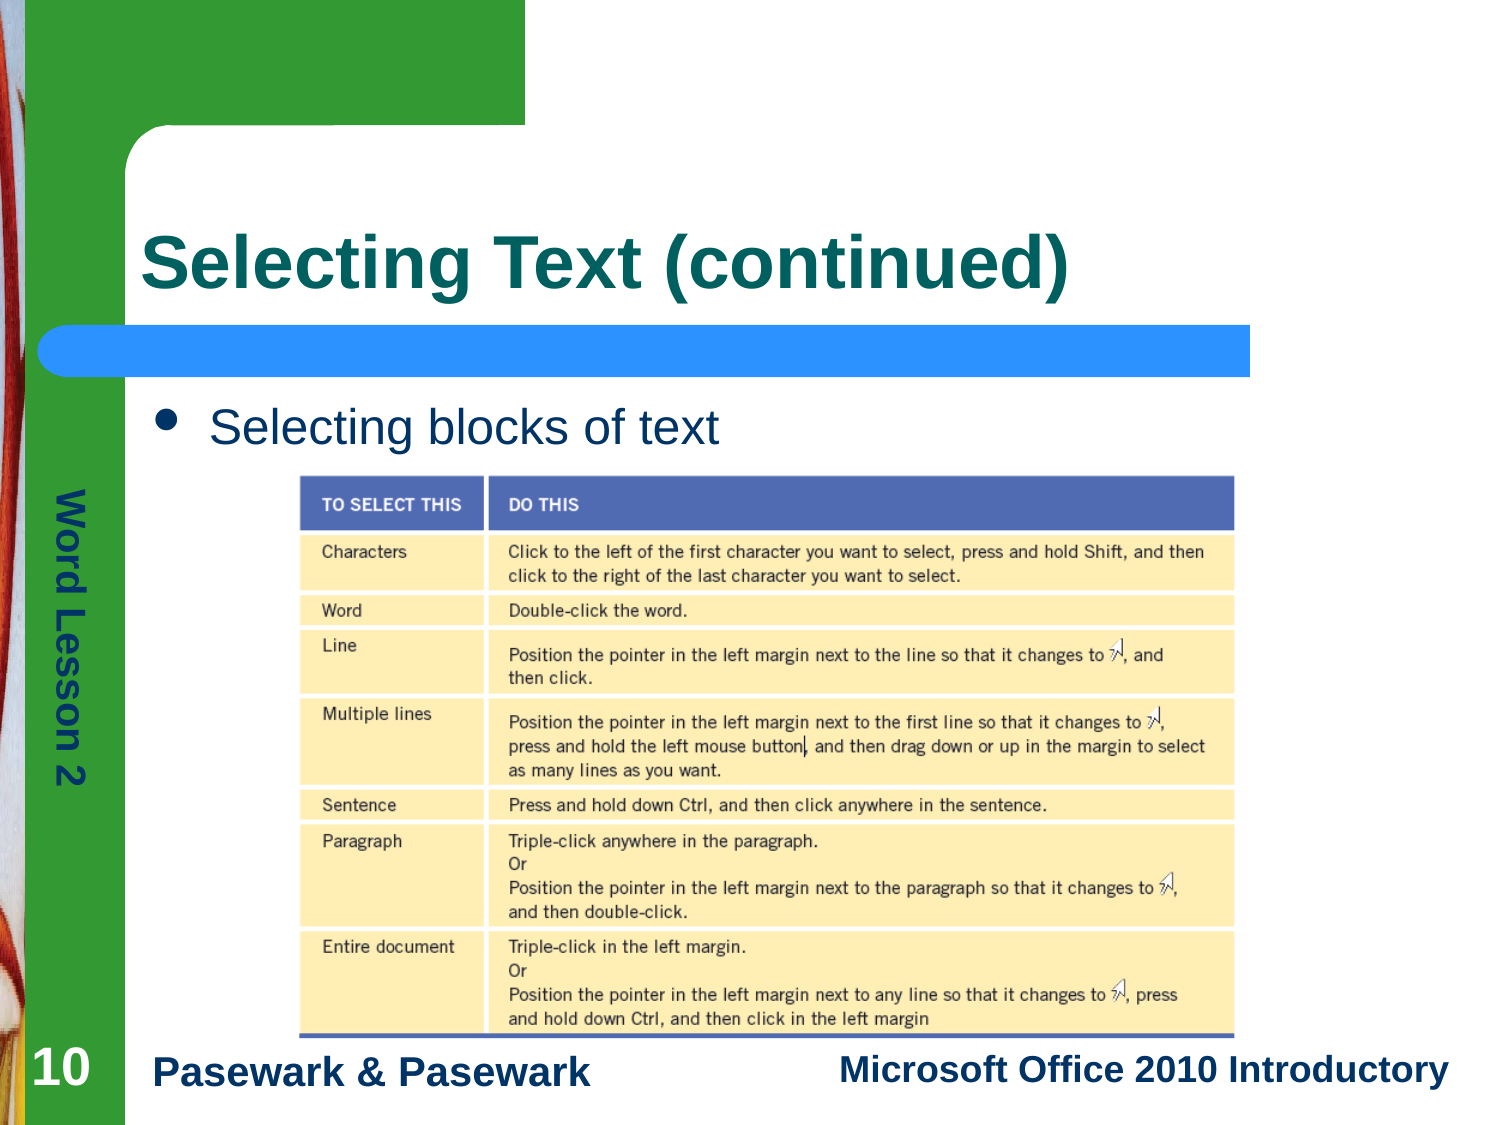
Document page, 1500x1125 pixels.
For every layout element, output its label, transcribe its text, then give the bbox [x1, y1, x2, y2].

list Selecting blocks of text [137, 387, 1400, 999]
picture [0, 0, 25, 1125]
title Selecting Text (continued) [124, 124, 1426, 313]
slide_number 10 [13, 1023, 111, 1105]
picture [297, 474, 1238, 1043]
